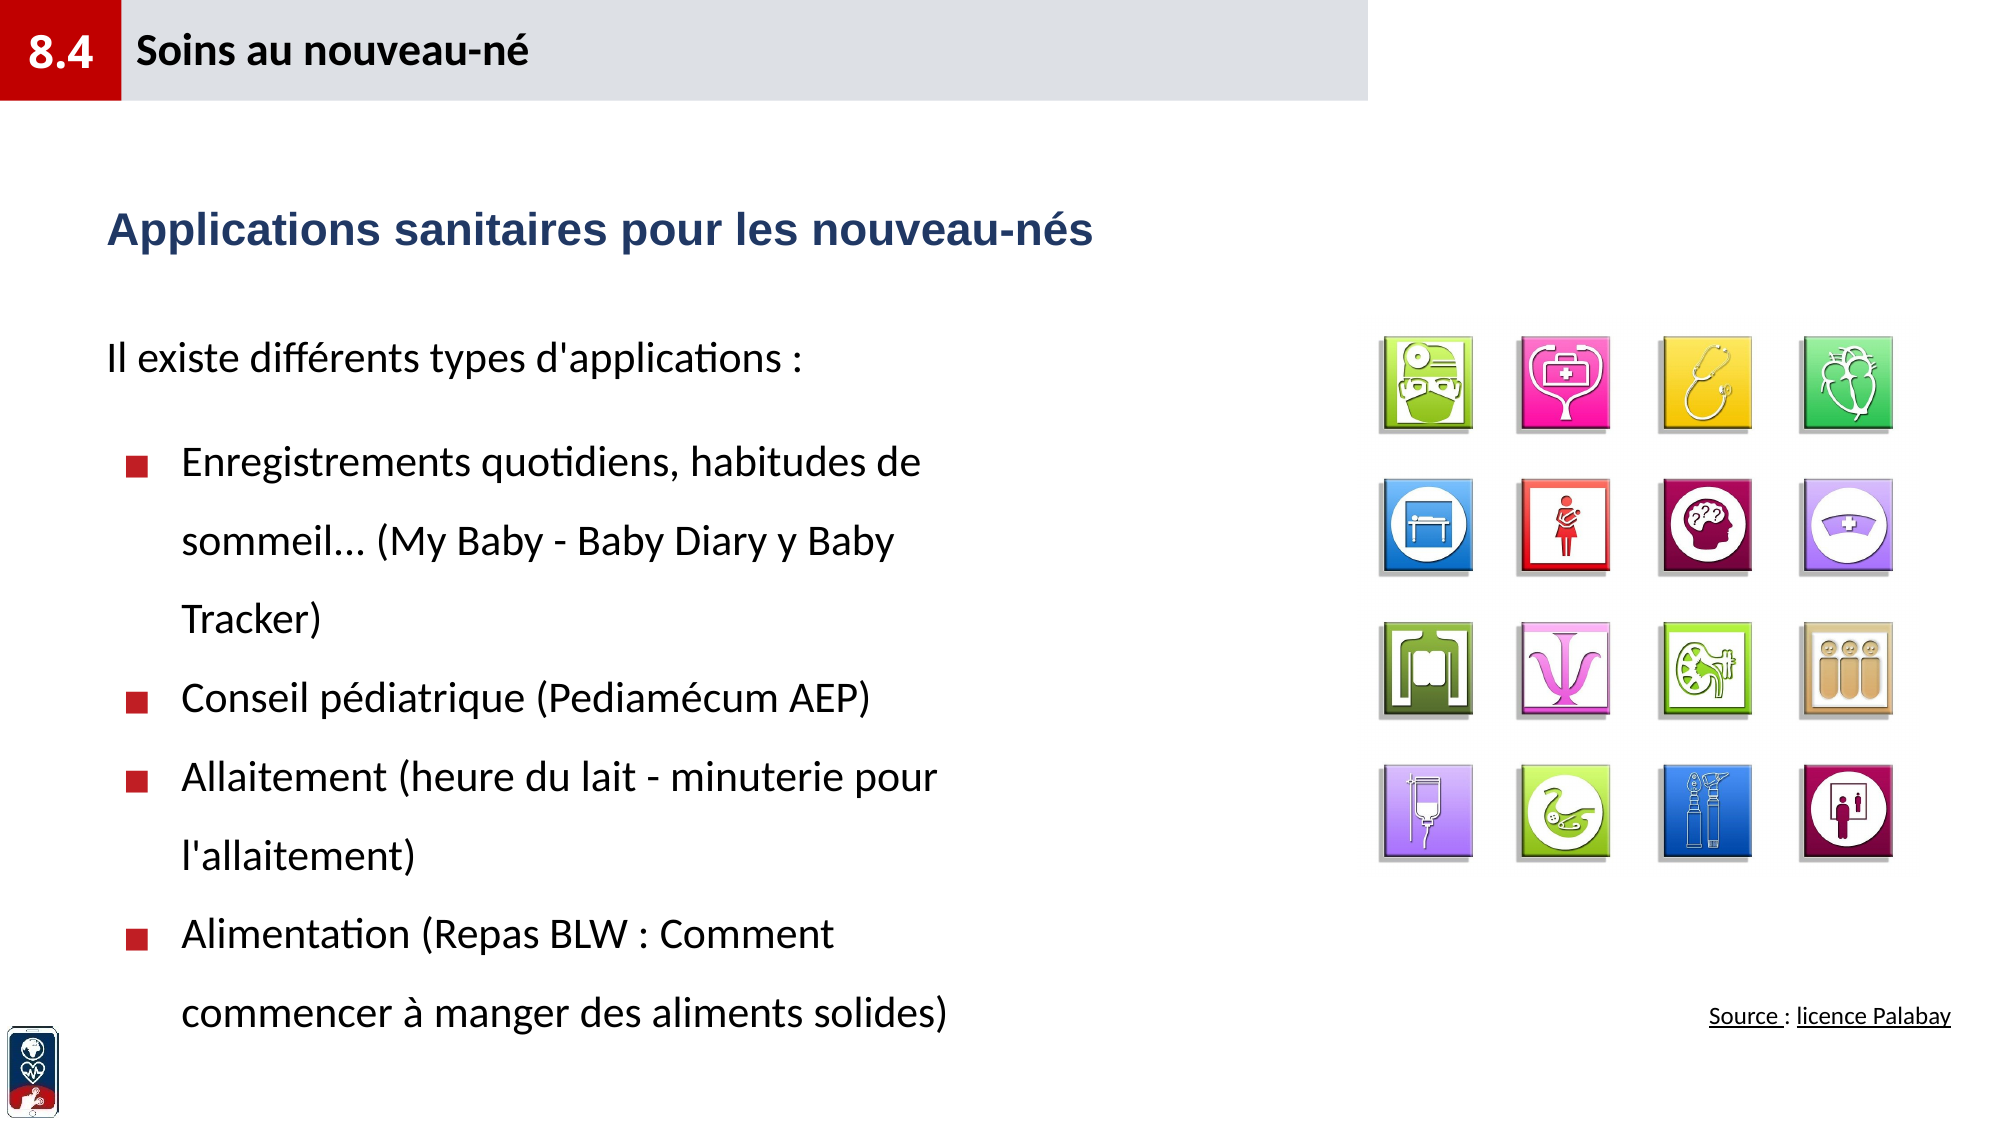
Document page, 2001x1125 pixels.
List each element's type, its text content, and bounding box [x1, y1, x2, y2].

picture [1357, 314, 1920, 878]
text_box 8.4 [13, 14, 122, 85]
text_box [0, 0, 122, 101]
text_box Soins au nouveau-né [122, 0, 1368, 101]
list Il existe différents types d'applications : Enregistrements quotidiens, habitudes de sommeil... (My Baby - Baby Diary y Baby Tracker) Conseil pédiatrique (Pediamécum AEP) Allaitement (heure du lait - minuterie pour l'allaitement) Alimentation (Repas BLW : Comment commencer à manger des aliments solides) [91, 295, 1052, 1094]
picture [7, 1026, 59, 1118]
title Applications sanitaires pour les nouveau-nés [91, 177, 1906, 277]
text_box Source : licence Palabay [527, 991, 1967, 1037]
